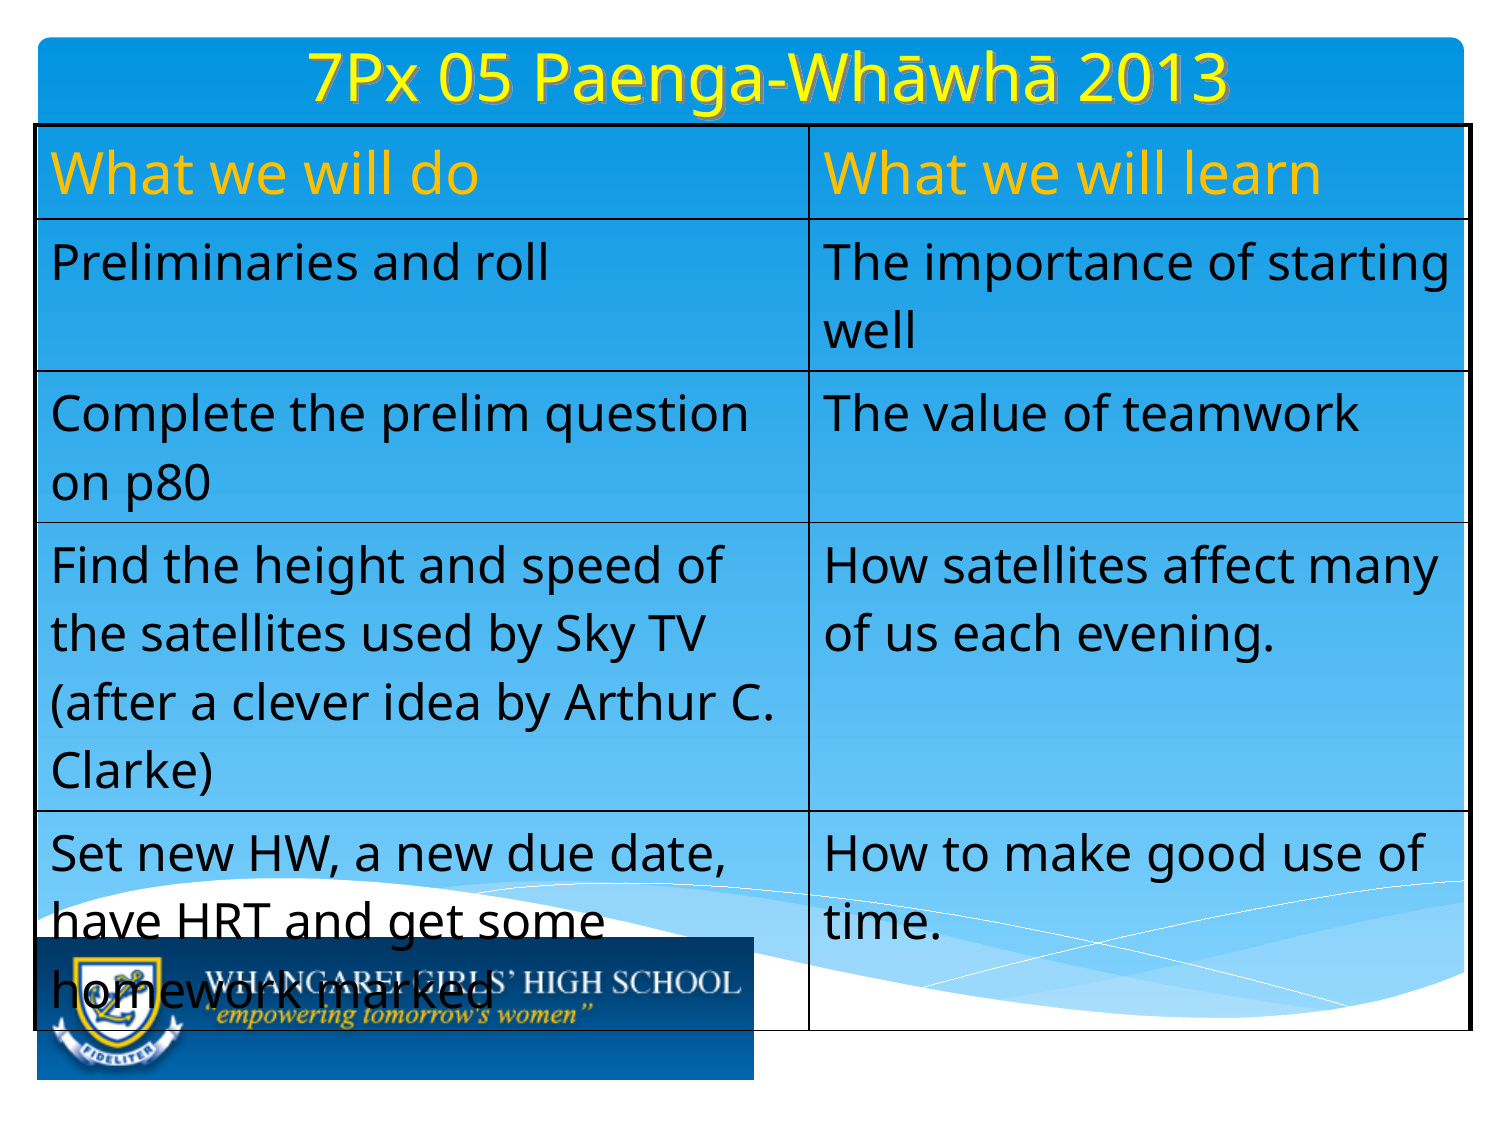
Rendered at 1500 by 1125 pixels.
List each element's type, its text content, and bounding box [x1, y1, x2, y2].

table_cell Complete the prelim question on p80 [37, 372, 808, 522]
table_cell How satellites affect many of us each evening. [810, 523, 1468, 810]
table_cell Preliminaries and roll [37, 220, 808, 370]
picture [37, 937, 754, 1080]
table_header What we will learn [810, 127, 1468, 218]
table_header What we will do [37, 127, 808, 218]
table_cell How to make good use of time. [810, 812, 1468, 1030]
table_cell The importance of starting well [810, 220, 1468, 370]
table_cell The value of teamwork [810, 372, 1468, 522]
table_cell Find the height and speed of the satellites used by Sky TV (after a clever idea by Arthur C. Clarke) [37, 523, 808, 810]
table_cell Set new HW, a new due date, have HRT and get some homework marked [37, 812, 808, 1030]
text_box 7Px 05 Paenga-Whāwhā 2013 [162, 24, 1375, 123]
